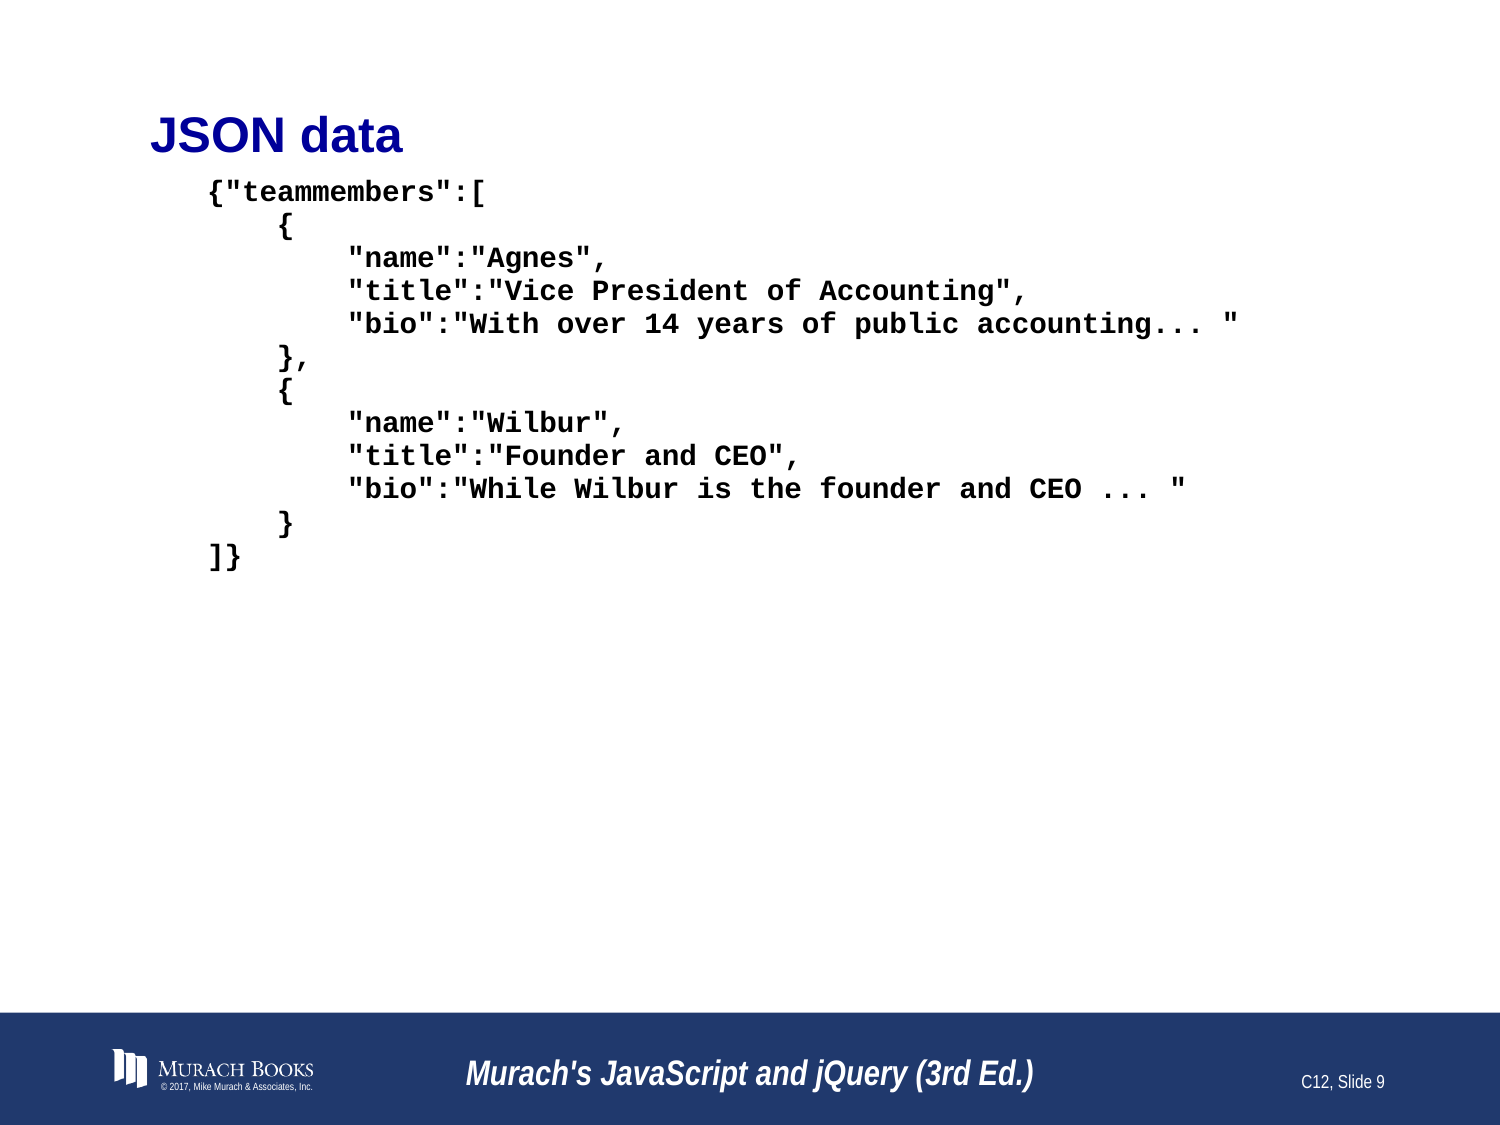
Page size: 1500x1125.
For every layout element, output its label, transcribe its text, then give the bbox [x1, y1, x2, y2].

slide_number C12, Slide 9 [1087, 1025, 1400, 1100]
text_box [149, 177, 1350, 613]
slide_number Murach's JavaScript and jQuery (3rd Ed.) [463, 1025, 1050, 1100]
footer © 2017, Mike Murach & Associates, Inc. [12, 1025, 463, 1100]
title JSON data [150, 102, 1350, 164]
